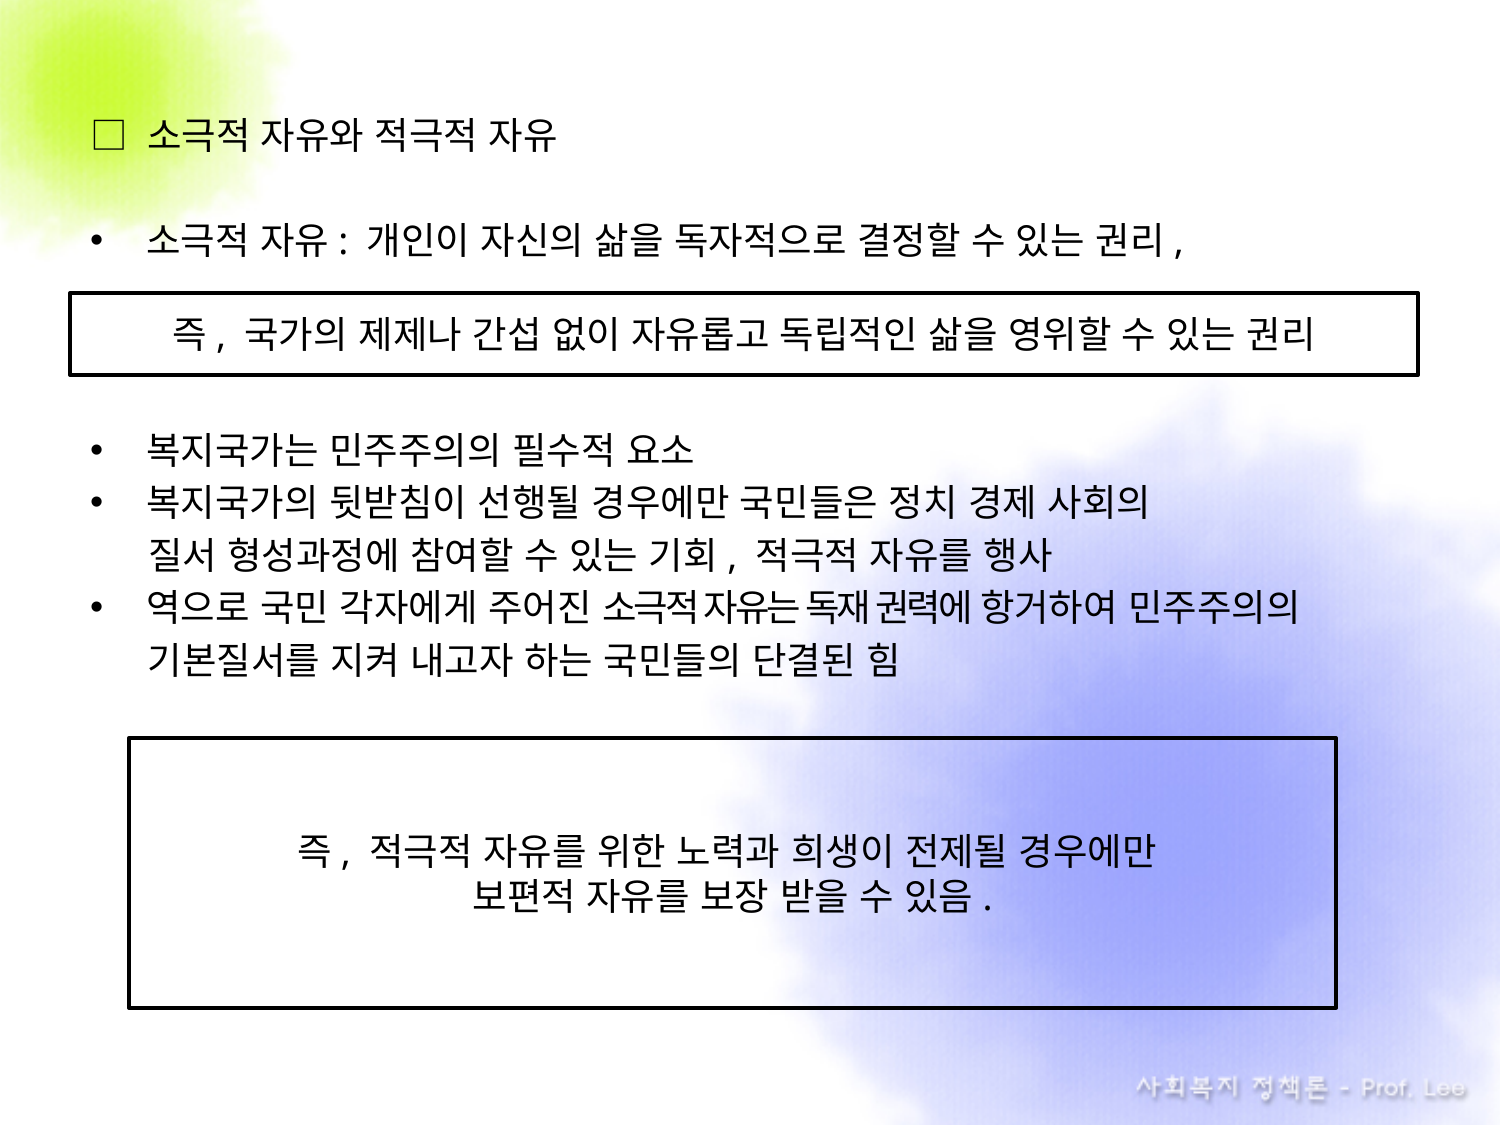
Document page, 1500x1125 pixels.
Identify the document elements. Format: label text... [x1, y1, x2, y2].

text_box 즉, 적극적 자유를 위한 노력과 희생이 전제될 경우에만 보편적 자유를 보장 받을 수 있음. [127, 736, 1338, 1010]
list □ 소극적 자유와 적극적 자유 소극적 자유: 개인이 자신의 삶을 독자적으로 결정할 수 있는 권리, 복지국가는 민주주의의 필수적 요소 복지국가의 뒷받침이 선행될 경우에만 국민들은 정치 경제 사회의 .. 질서 형성과정에 참여할 수 있는 기회, 적극적 자유를 행사 역으로 국민 각자에게 주어진 소극적 자유는 독재 권력에 항거하여 민주주의의 . 기본질서를 지켜 내고자 하는 국민들의 단결된 힘 [75, 104, 1454, 1067]
text_box 즉, 국가의 제제나 간섭 없이 자유롭고 독립적인 삶을 영위할 수 있는 권리 [68, 291, 1420, 377]
picture [0, 0, 1500, 1125]
